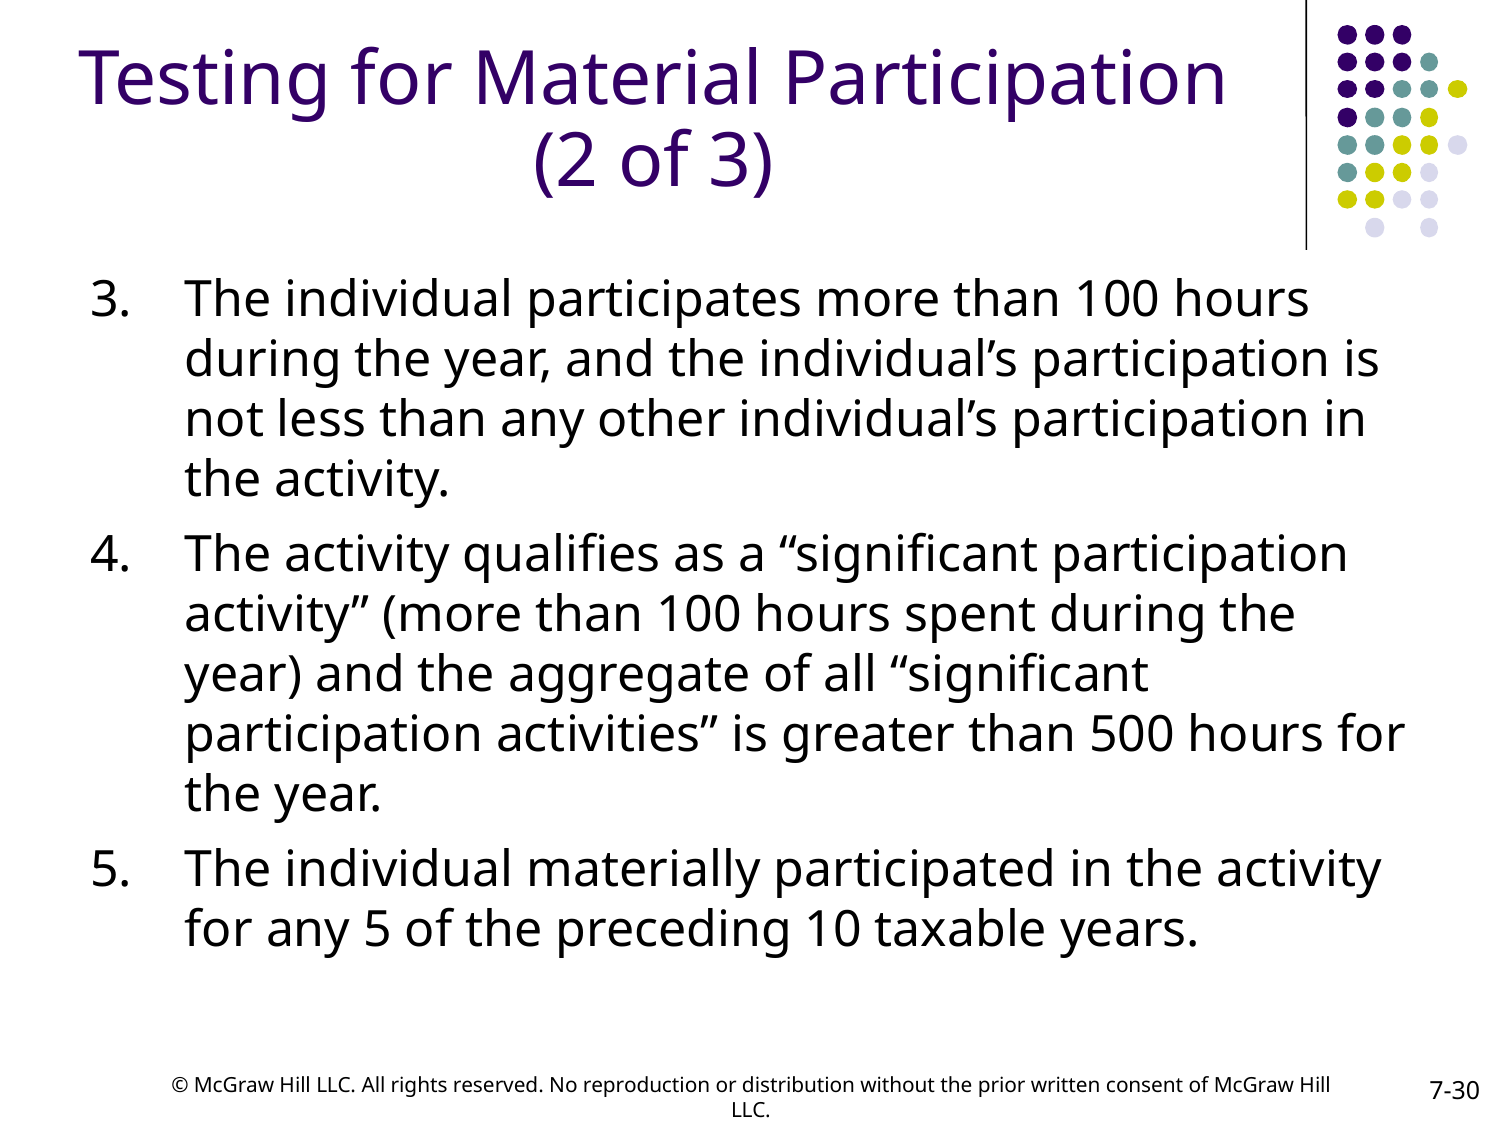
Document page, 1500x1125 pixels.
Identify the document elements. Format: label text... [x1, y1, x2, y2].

slide_number 7-30 [1345, 1061, 1496, 1122]
list The individual participates more than 100 hours during the year, and the individual’s participation is not less than any other individual’s participation in the activity. The activity qualifies as a “significant participation activity” (more than 100 hours spent during the year) and the aggregate of all “significant participation activities” is greater than 500 hours for the year. The individual materially participated in the activity for any 5 of the preceding 10 taxable years. [75, 259, 1425, 1062]
title Testing for Material Participation (2 of 3) [32, 8, 1275, 234]
